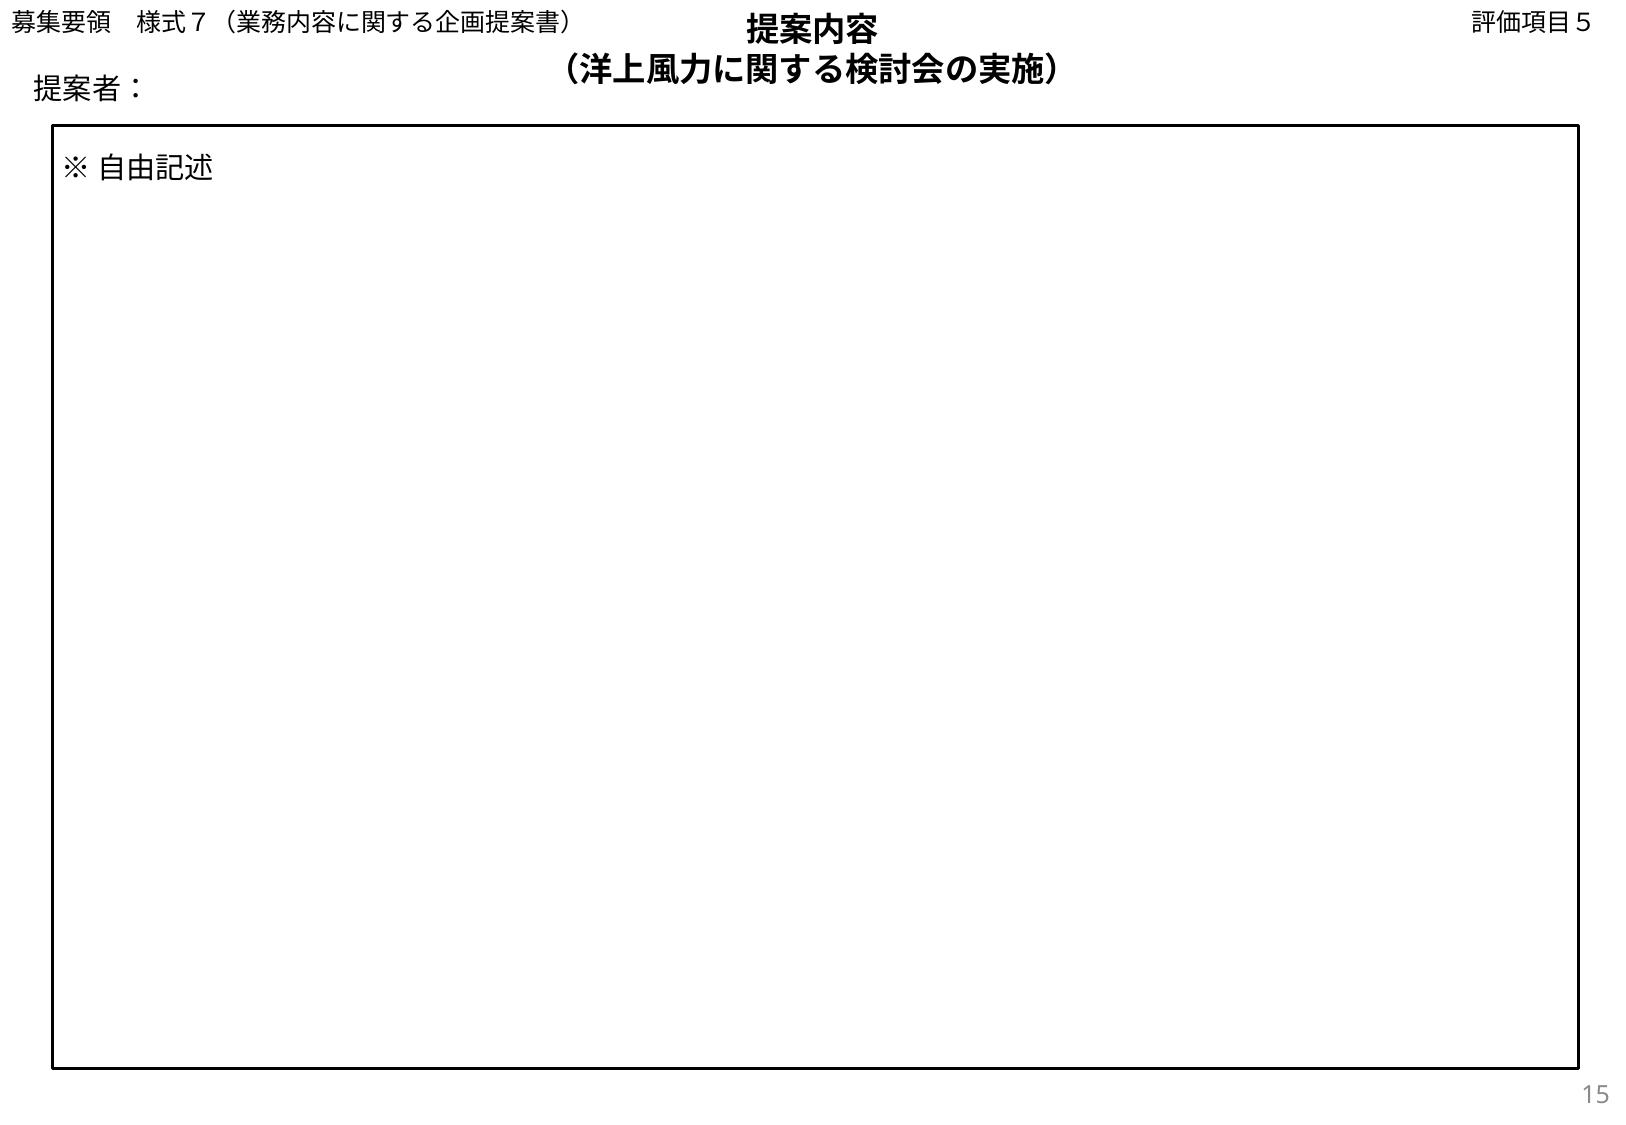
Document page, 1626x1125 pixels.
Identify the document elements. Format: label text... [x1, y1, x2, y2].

text_box [52, 125, 1579, 1069]
text_box ※自由記述 [46, 142, 237, 192]
text_box 提案内容 （洋上風力に関する検討会の実施） [168, 1, 1457, 96]
text_box 募集要領 様式７（業務内容に関する企画提案書） [0, 0, 600, 47]
text_box 評価項目５ [1443, 0, 1625, 47]
slide_number 15 [1259, 1065, 1625, 1125]
text_box 提案者： [18, 63, 528, 113]
